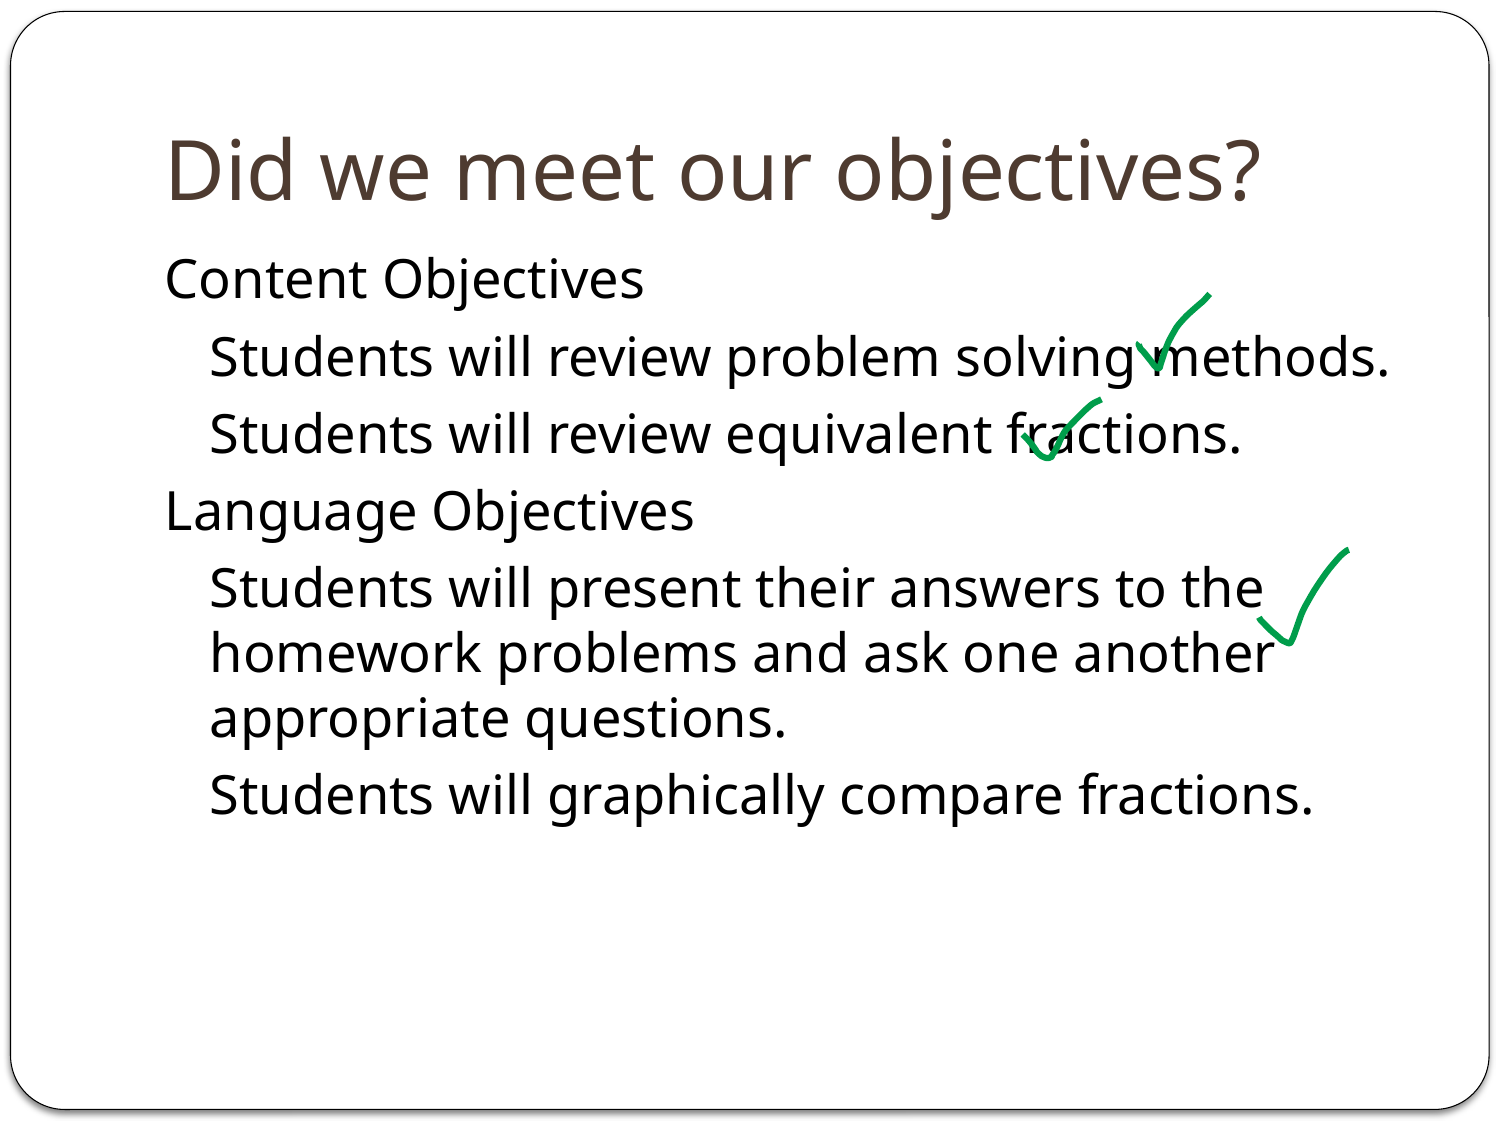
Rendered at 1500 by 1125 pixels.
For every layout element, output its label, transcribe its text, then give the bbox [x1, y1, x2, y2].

text_box [1258, 549, 1350, 644]
title Did we meet our objectives? [150, 45, 1425, 233]
text_box [1022, 398, 1102, 459]
list Content Objectives Students will review problem solving methods. Students will review equivalent fractions. Language Objectives Students will present their answers to the homework problems and ask one another appropriate questions. Students will graphically compare fractions. [150, 237, 1425, 988]
text_box [1137, 293, 1211, 370]
